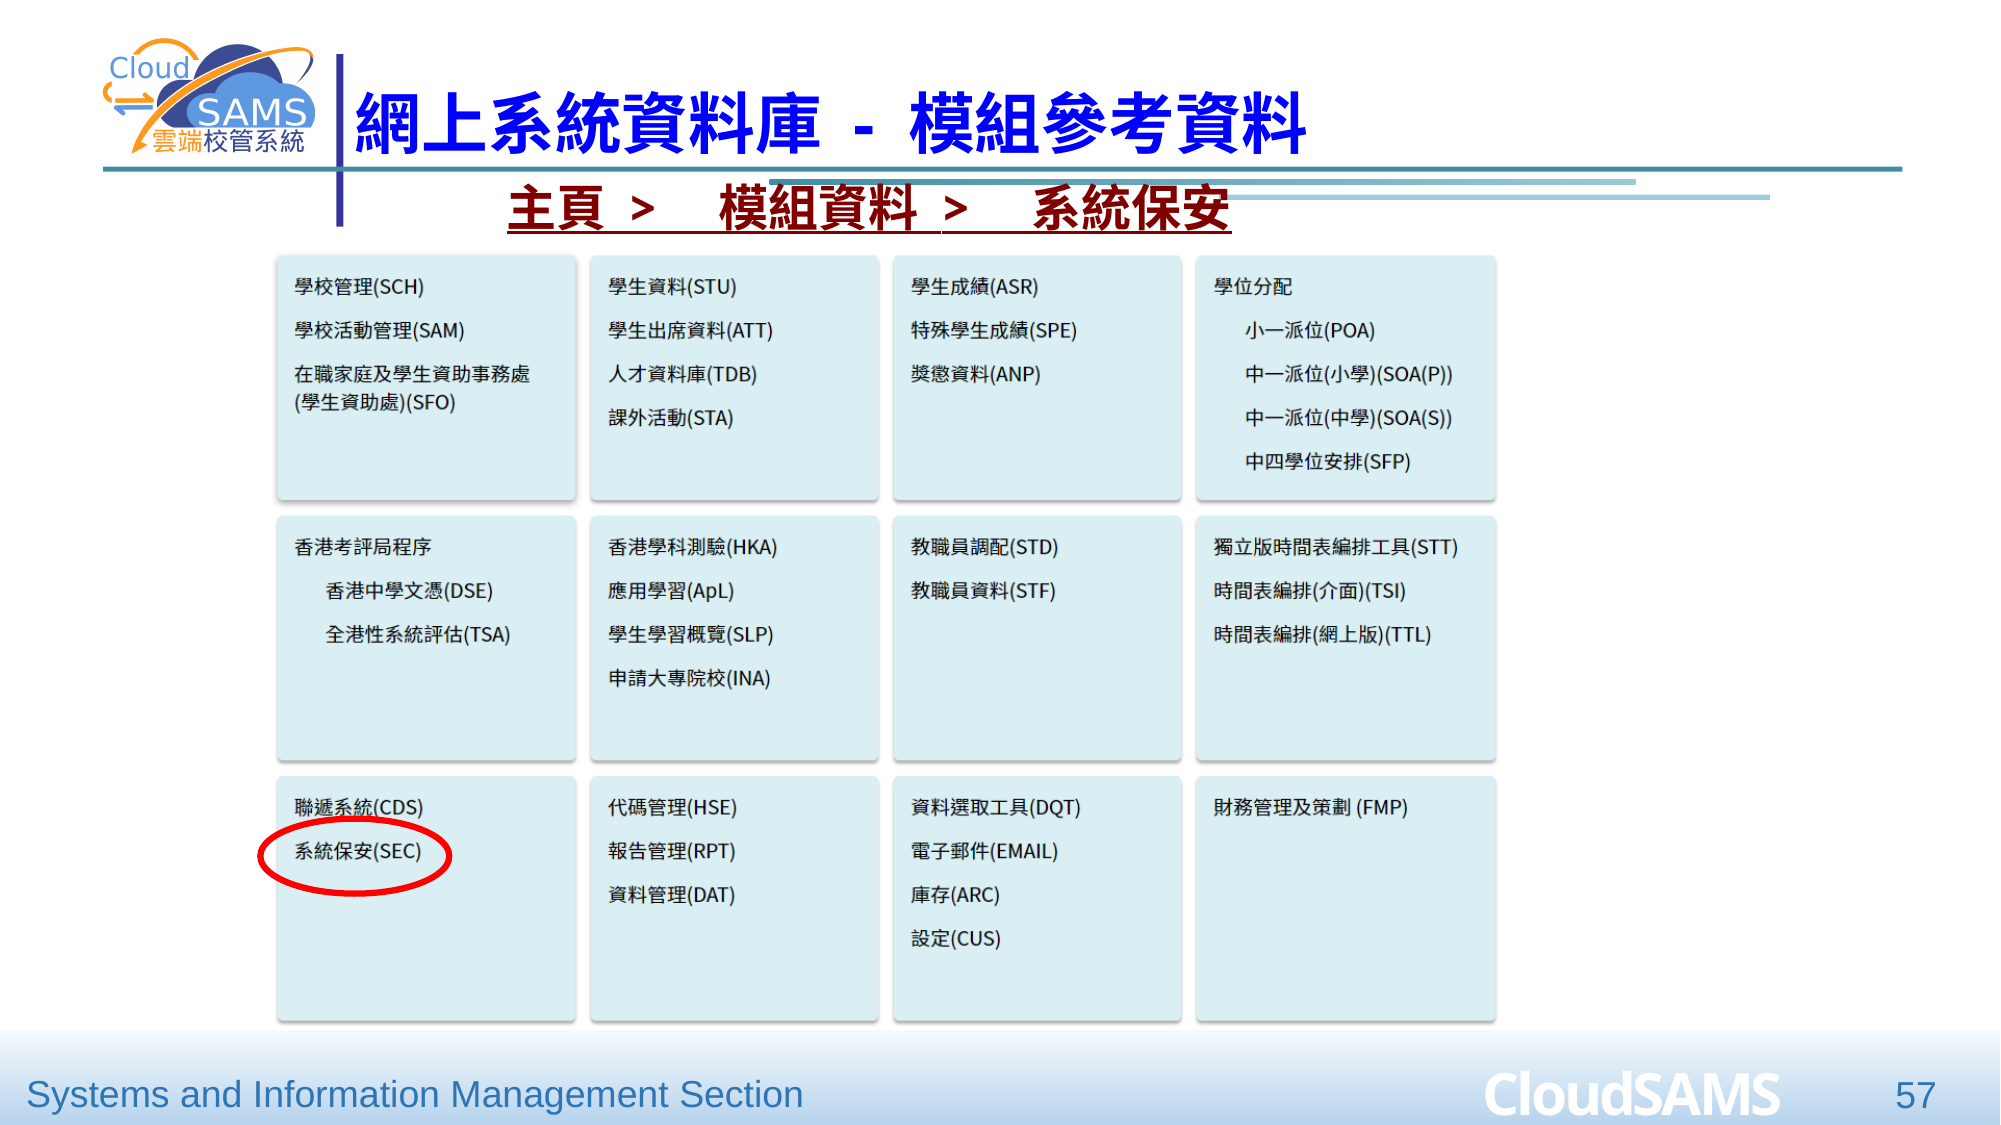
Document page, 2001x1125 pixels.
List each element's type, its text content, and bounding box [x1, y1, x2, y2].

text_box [260, 169, 1509, 1029]
slide_number 57 [1755, 1063, 1952, 1125]
title 網上系統資料庫 - 模組參考資料 [340, 44, 1907, 170]
picture [87, 7, 349, 175]
